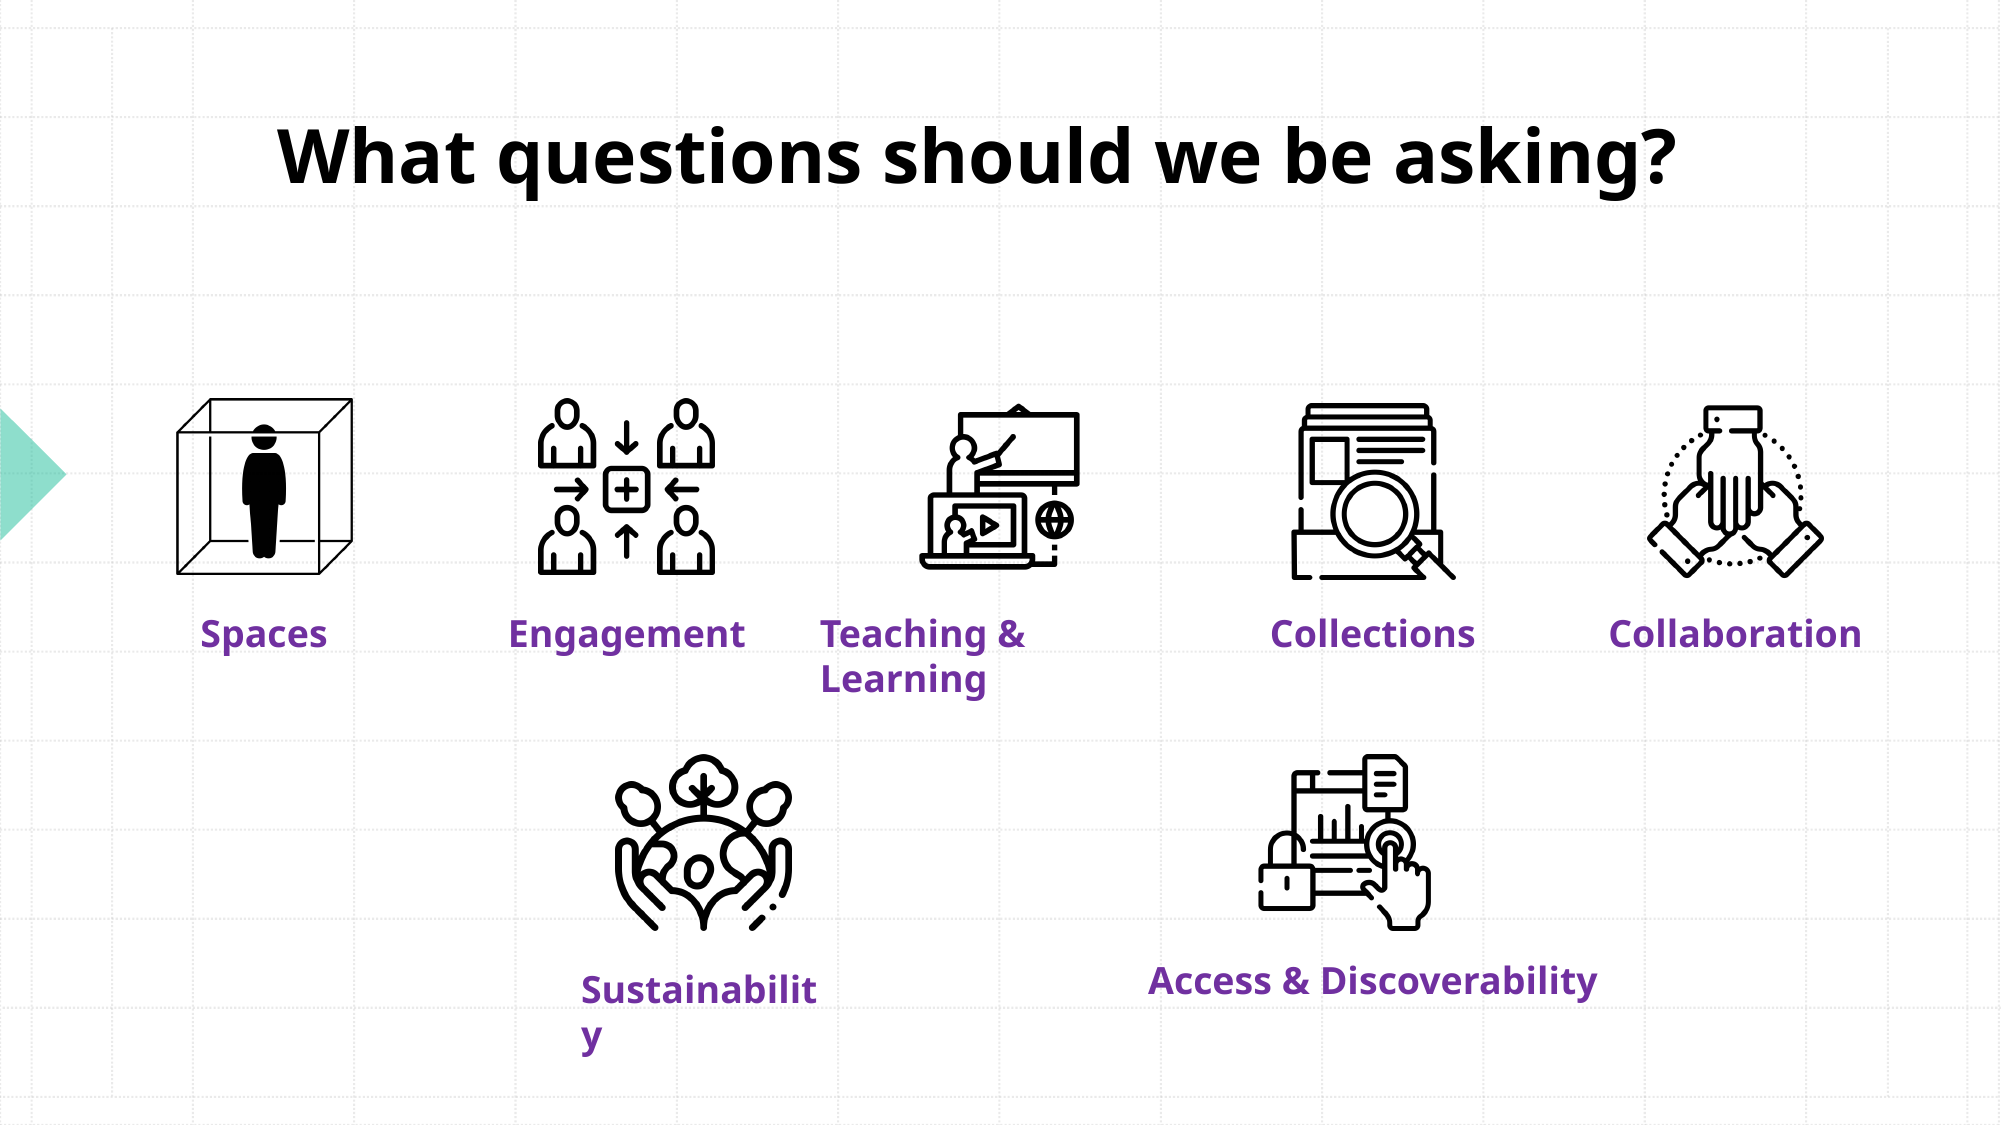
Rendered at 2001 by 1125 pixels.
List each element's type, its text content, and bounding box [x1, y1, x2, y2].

picture [1647, 403, 1824, 580]
text_box Collections [1255, 602, 1491, 663]
text_box Spaces [185, 602, 343, 663]
text_box Engagement [493, 602, 761, 663]
text_box Collaboration [1593, 602, 1878, 663]
text_box Teaching & Learning [805, 602, 1195, 708]
picture [176, 398, 353, 575]
picture [911, 398, 1088, 575]
picture [538, 398, 715, 575]
picture [1284, 403, 1462, 580]
picture [615, 754, 792, 931]
title What questions should we be asking? [132, 0, 1824, 206]
text_box Access & Discoverability [1133, 949, 1613, 1010]
text_box Sustainability [566, 959, 841, 1064]
picture [1256, 754, 1433, 931]
